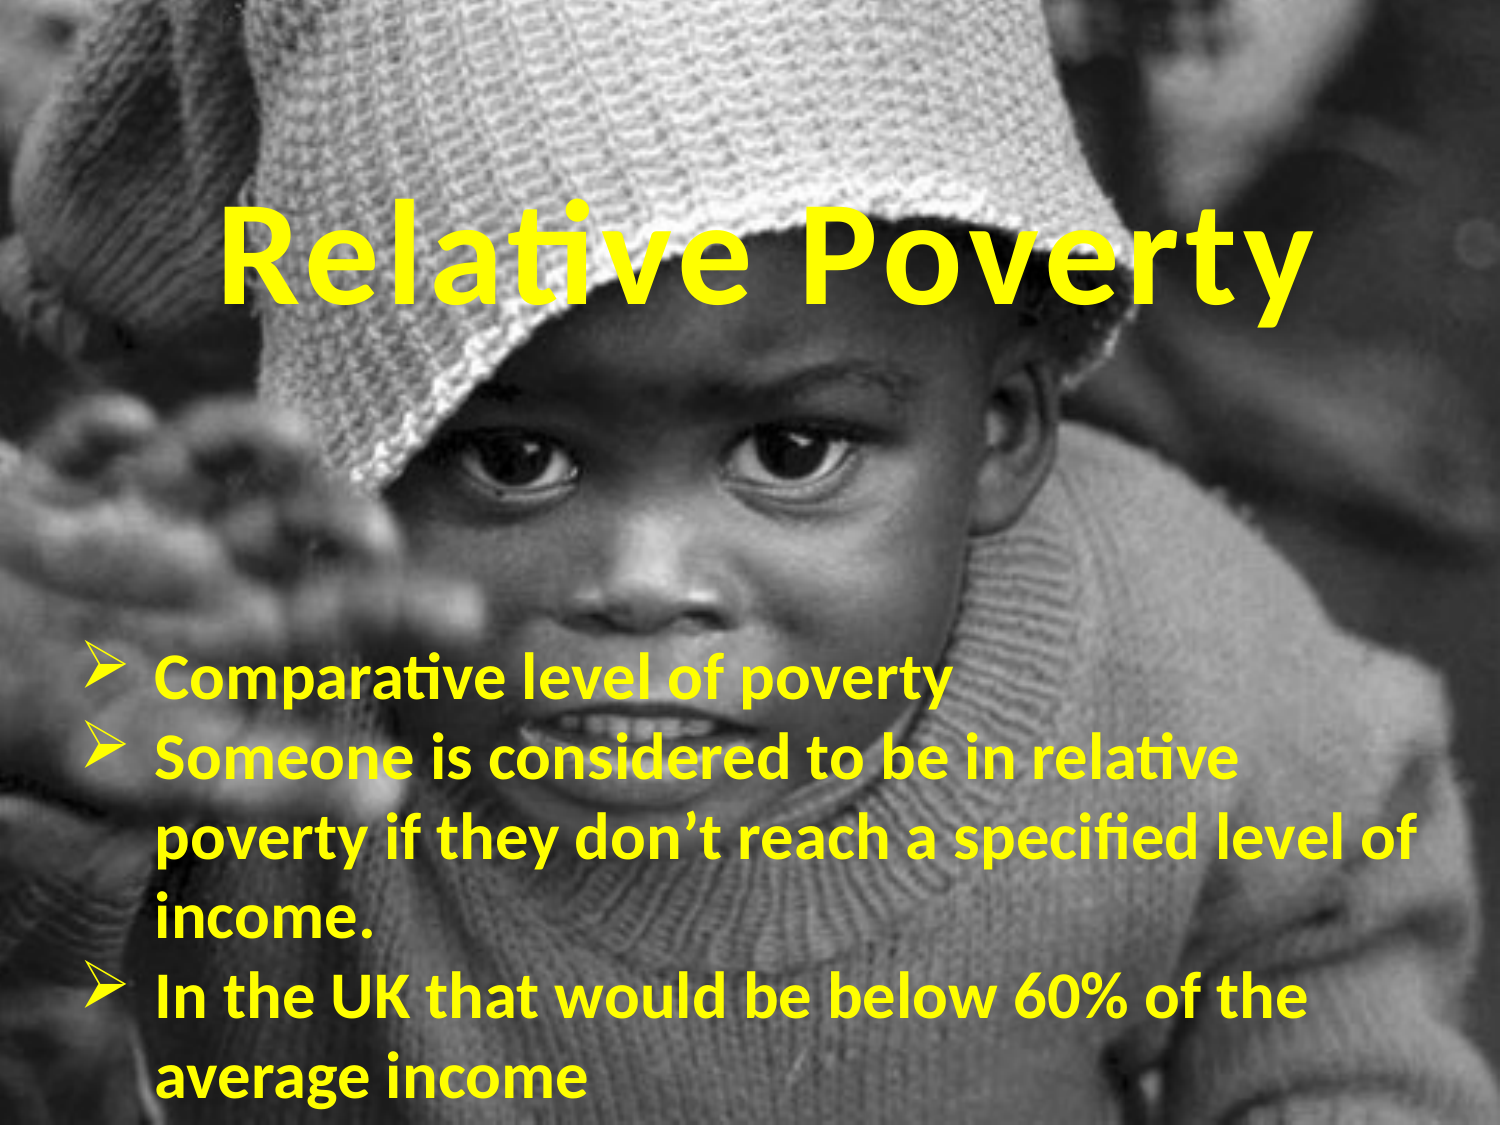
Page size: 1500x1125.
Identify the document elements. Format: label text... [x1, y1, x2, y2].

title Relative Poverty [91, 150, 1442, 338]
text_box Comparative level of poverty Someone is considered to be in relative poverty if they don’t reach a specified level of income. In the UK that would be below 60% of the average income [64, 625, 1475, 1125]
picture [0, 0, 1500, 1125]
